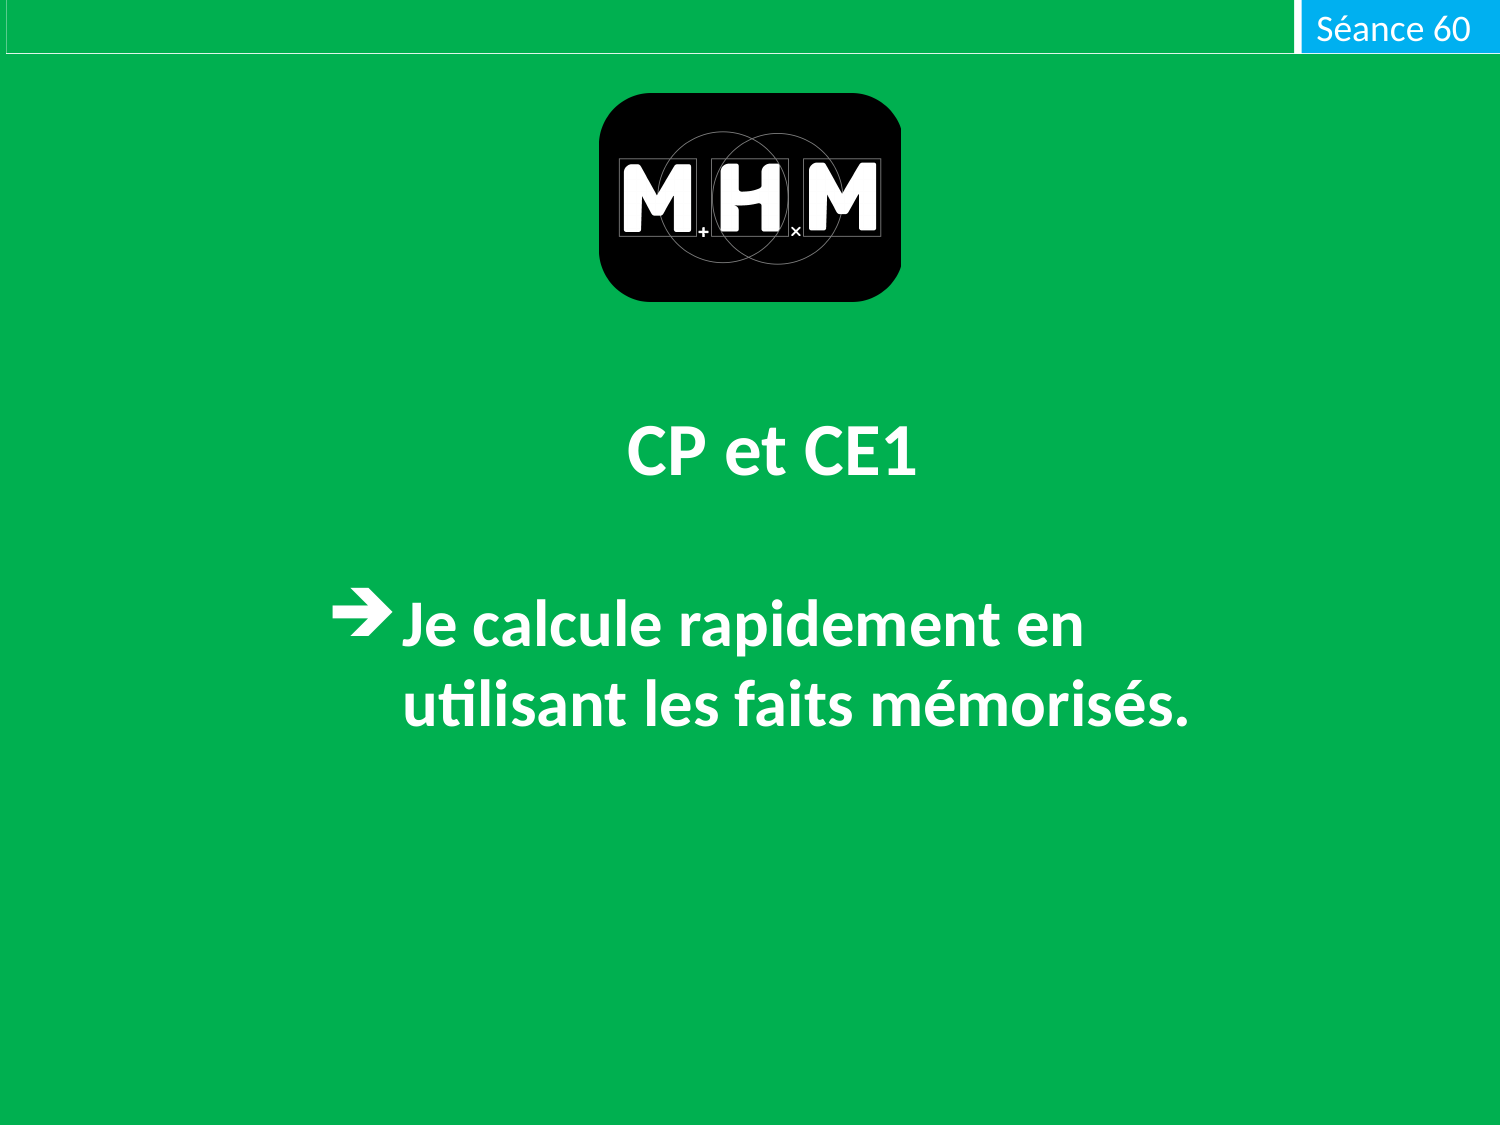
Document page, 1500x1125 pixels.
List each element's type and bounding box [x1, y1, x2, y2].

text_box [0, 54, 1500, 1125]
